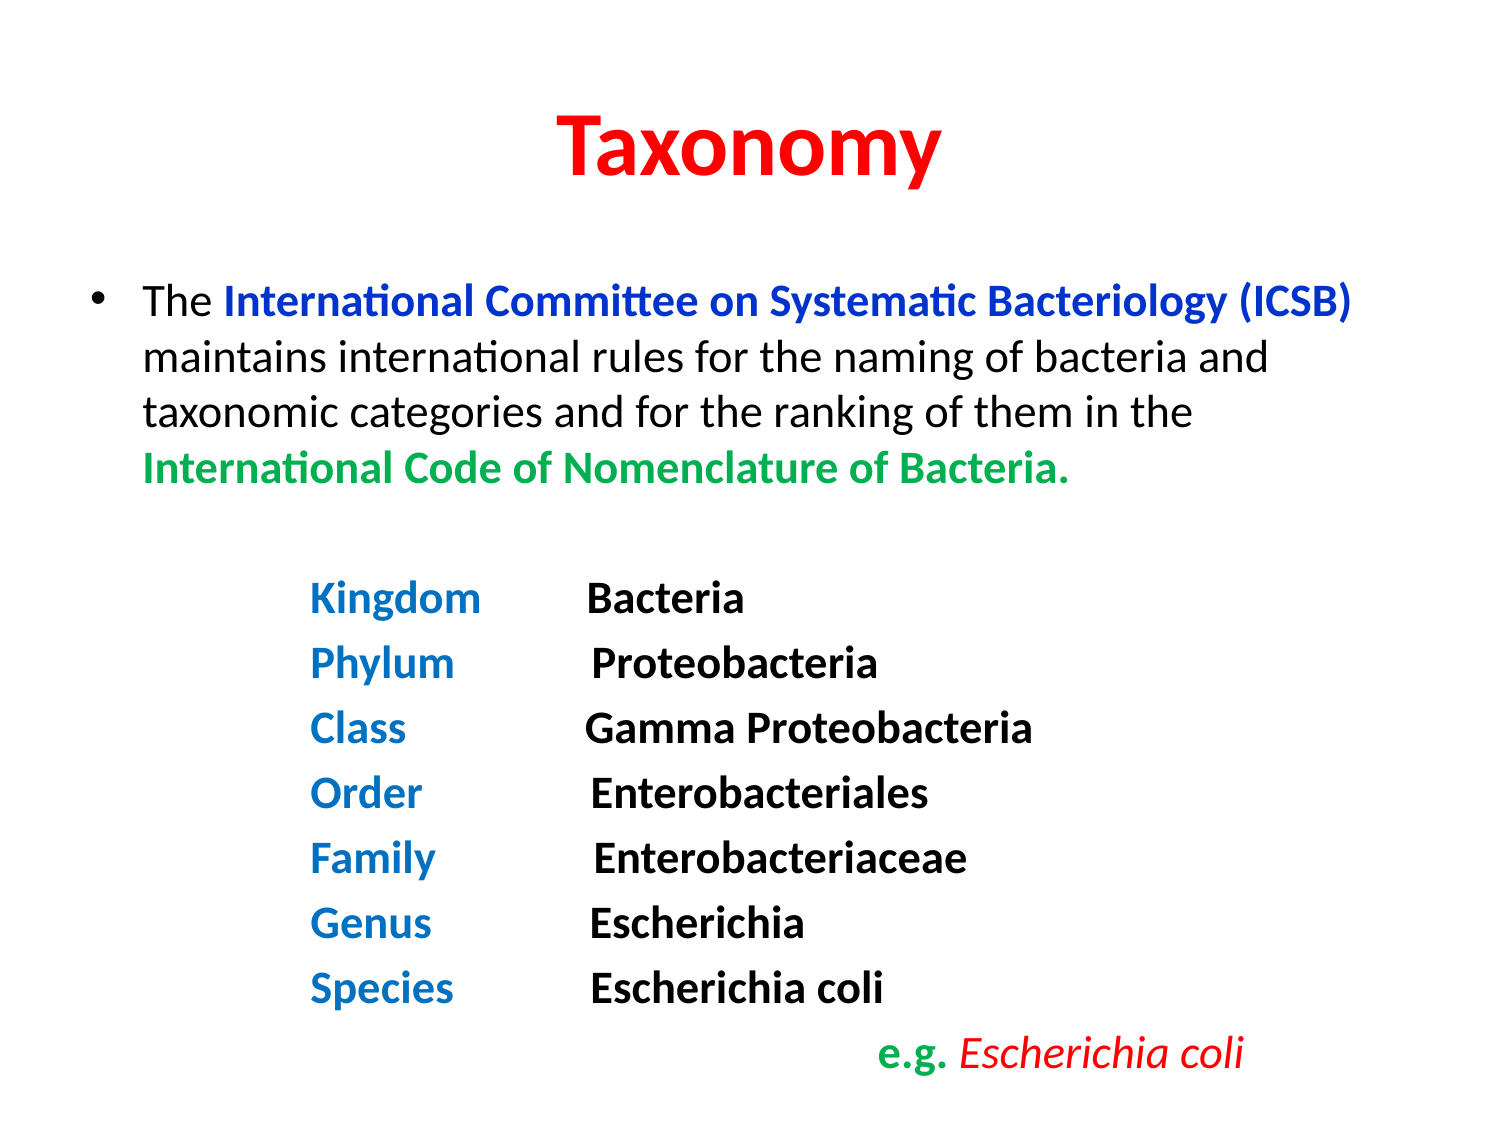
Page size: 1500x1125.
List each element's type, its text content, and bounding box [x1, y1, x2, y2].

list The International Committee on Systematic Bacteriology (ICSB) maintains international rules for the naming of bacteria and taxonomic categories and for the ranking of them in the International Code of Nomenclature of Bacteria. Kingdom Bacteria Phylum Proteobacteria Class Gamma Proteobacteria Order Enterobacteriales Family Enterobacteriaceae Genus Escherichia Species Escherichia coli e.g. Escherichia coli [75, 262, 1425, 1088]
title Taxonomy [75, 45, 1425, 233]
